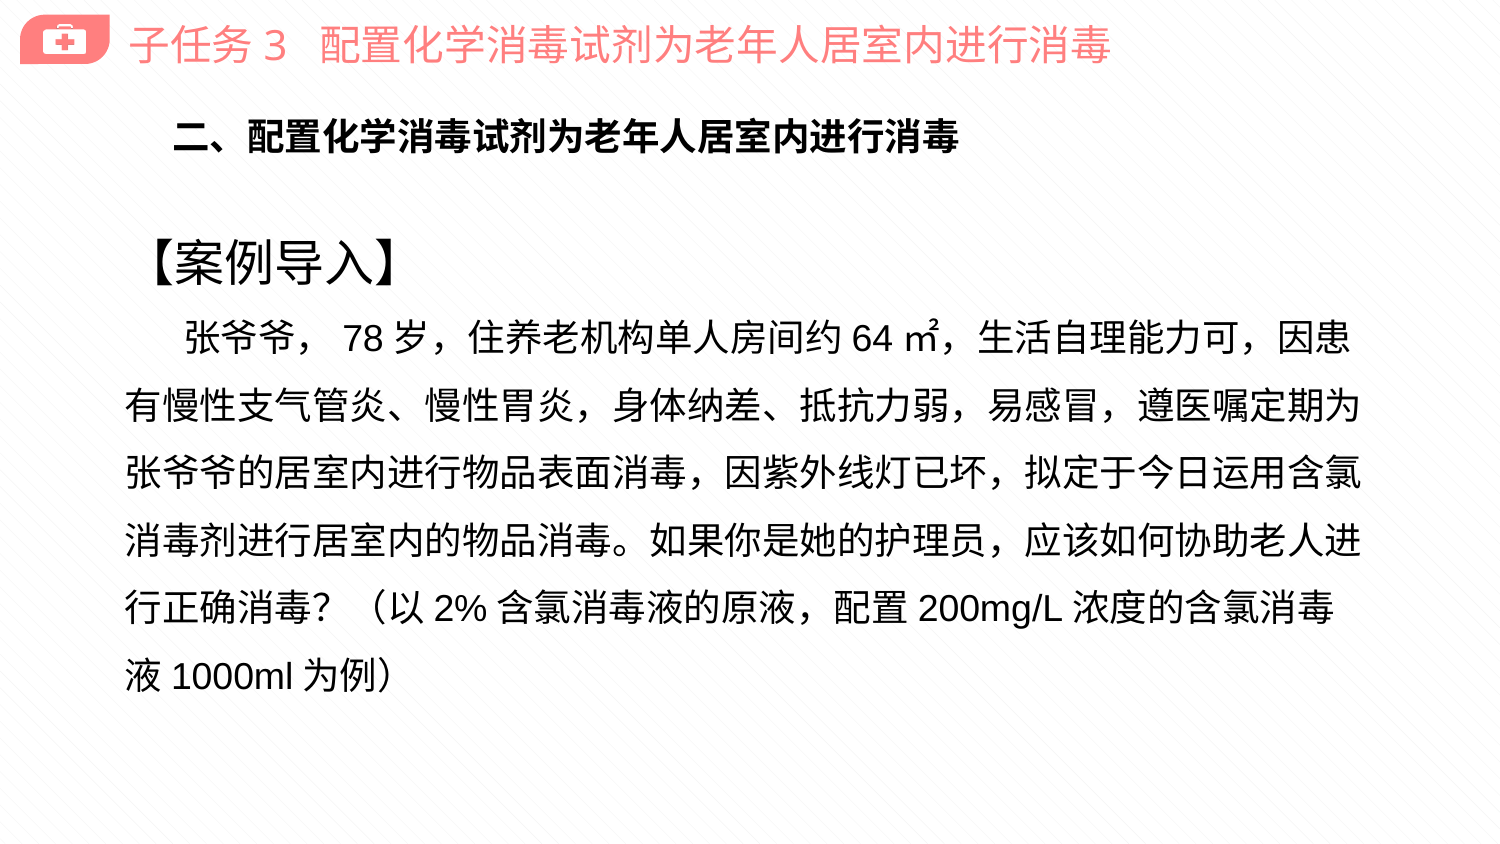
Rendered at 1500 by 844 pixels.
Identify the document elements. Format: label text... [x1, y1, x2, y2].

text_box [19, 11, 1254, 78]
text_box 二、配置化学消毒试剂为老年人居室内进行消毒 [113, 105, 1037, 166]
text_box 【案例导入】 张爷爷，78岁，住养老机构单人房间约64㎡，生活自理能力可，因患有慢性支气管炎、慢性胃炎，身体纳差、抵抗力弱，易感冒，遵医嘱定期为张爷爷的居室内进行物品表面消毒，因紫外线灯已坏，拟定于今日运用含氯消毒剂进行居室内的物品消毒。如果你是她的护理员，应该如何协助老人进行正确消毒？（以2%含氯消毒液的原液，配置200mg/L浓度的含氯消毒液1000ml为例） [109, 194, 1384, 705]
